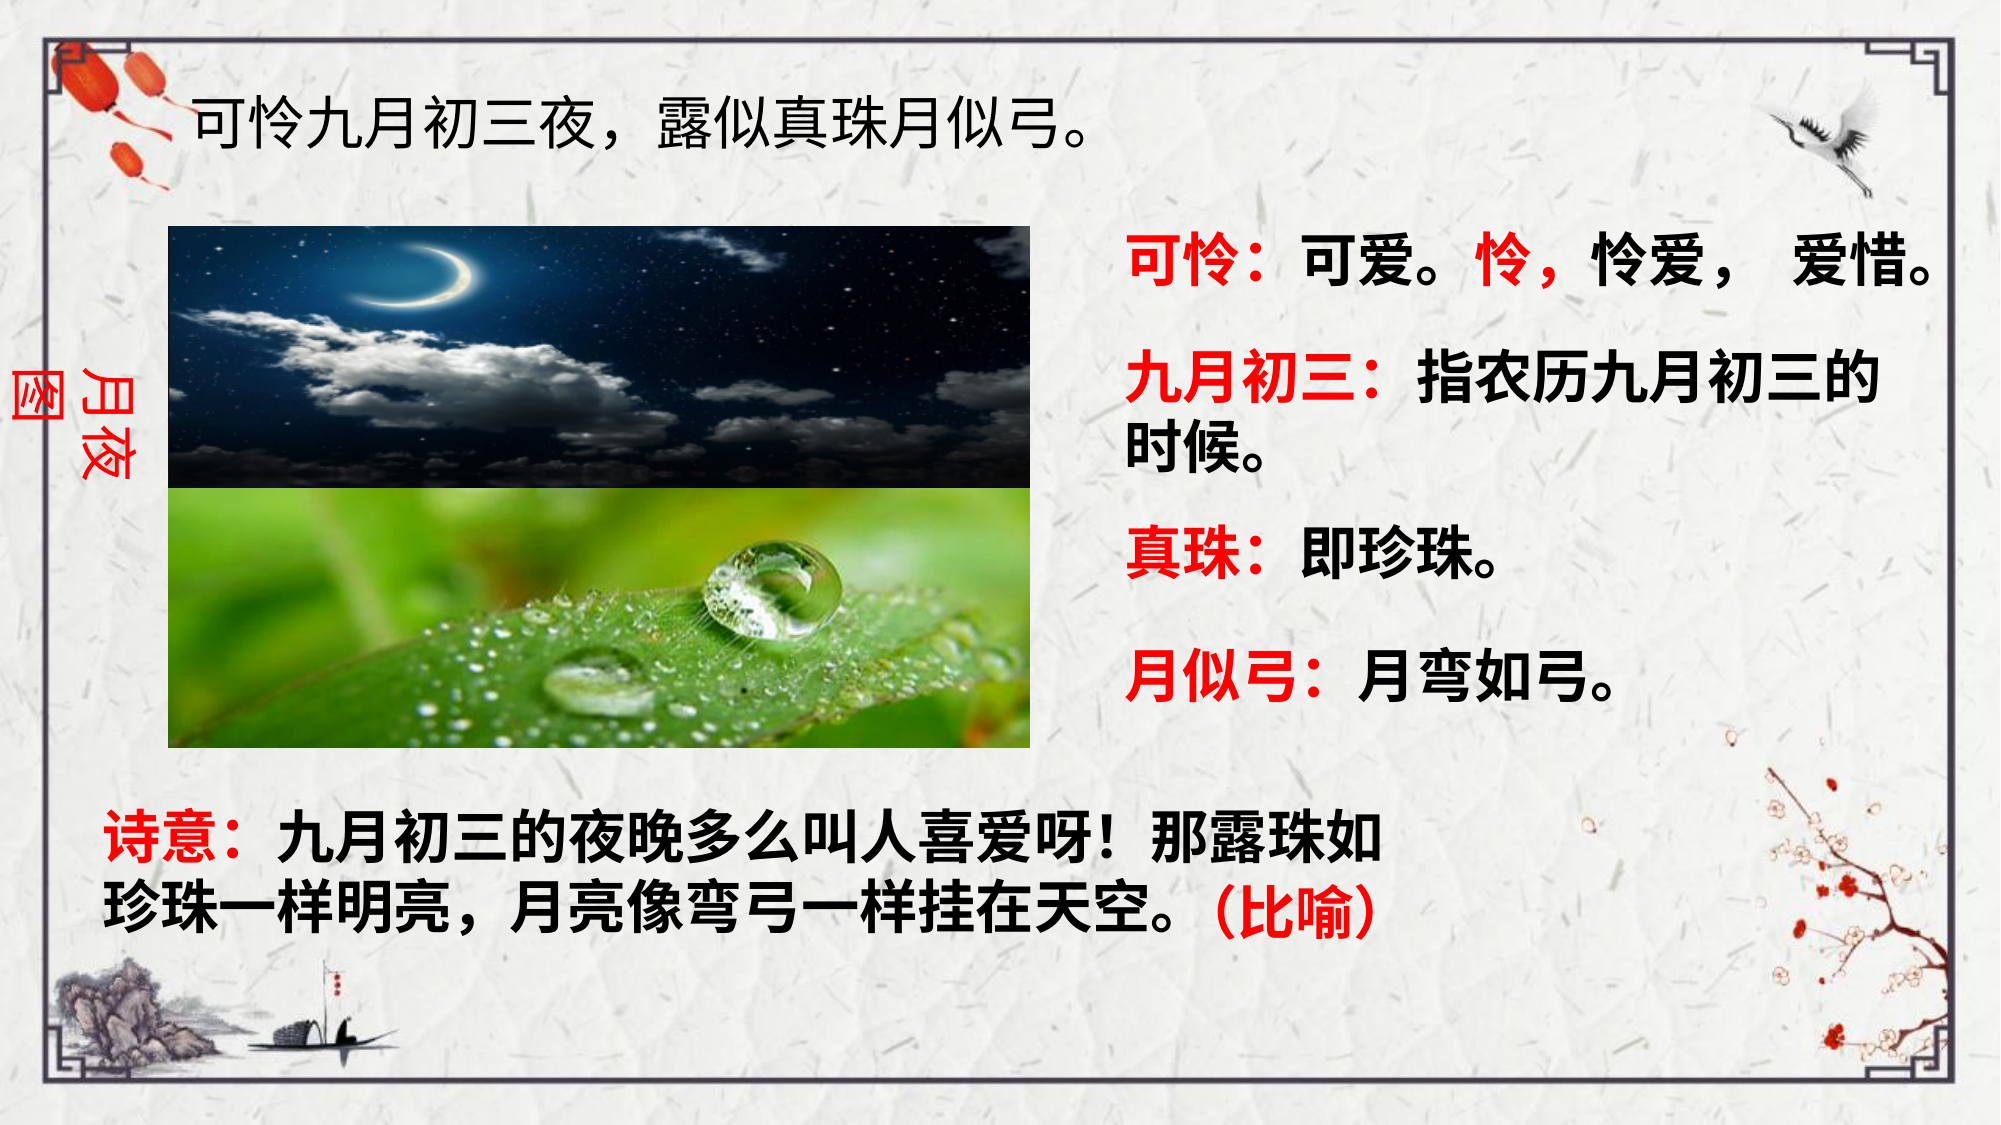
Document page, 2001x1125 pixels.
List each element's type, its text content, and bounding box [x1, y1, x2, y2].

text_box 月夜图 [52, 351, 154, 545]
picture [0, 0, 2001, 1125]
text_box 九月初三：指农历九月初三的时候。 [1110, 333, 1915, 488]
text_box （比喻） [1164, 869, 1474, 954]
text_box 月似弓：月弯如弓。 [1110, 631, 1898, 717]
text_box 可怜九月初三夜，露似真珠月似弓。 [174, 78, 1085, 264]
text_box 诗意：九月初三的夜晚多么叫人喜爱呀！那露珠如珍珠一样明亮，月亮像弯弓一样挂在天空。 [87, 793, 1434, 1018]
text_box 真珠：即珍珠。 [1109, 508, 1951, 594]
text_box 可怜：可爱。怜，怜爱， 爱惜。 [1109, 204, 2000, 301]
